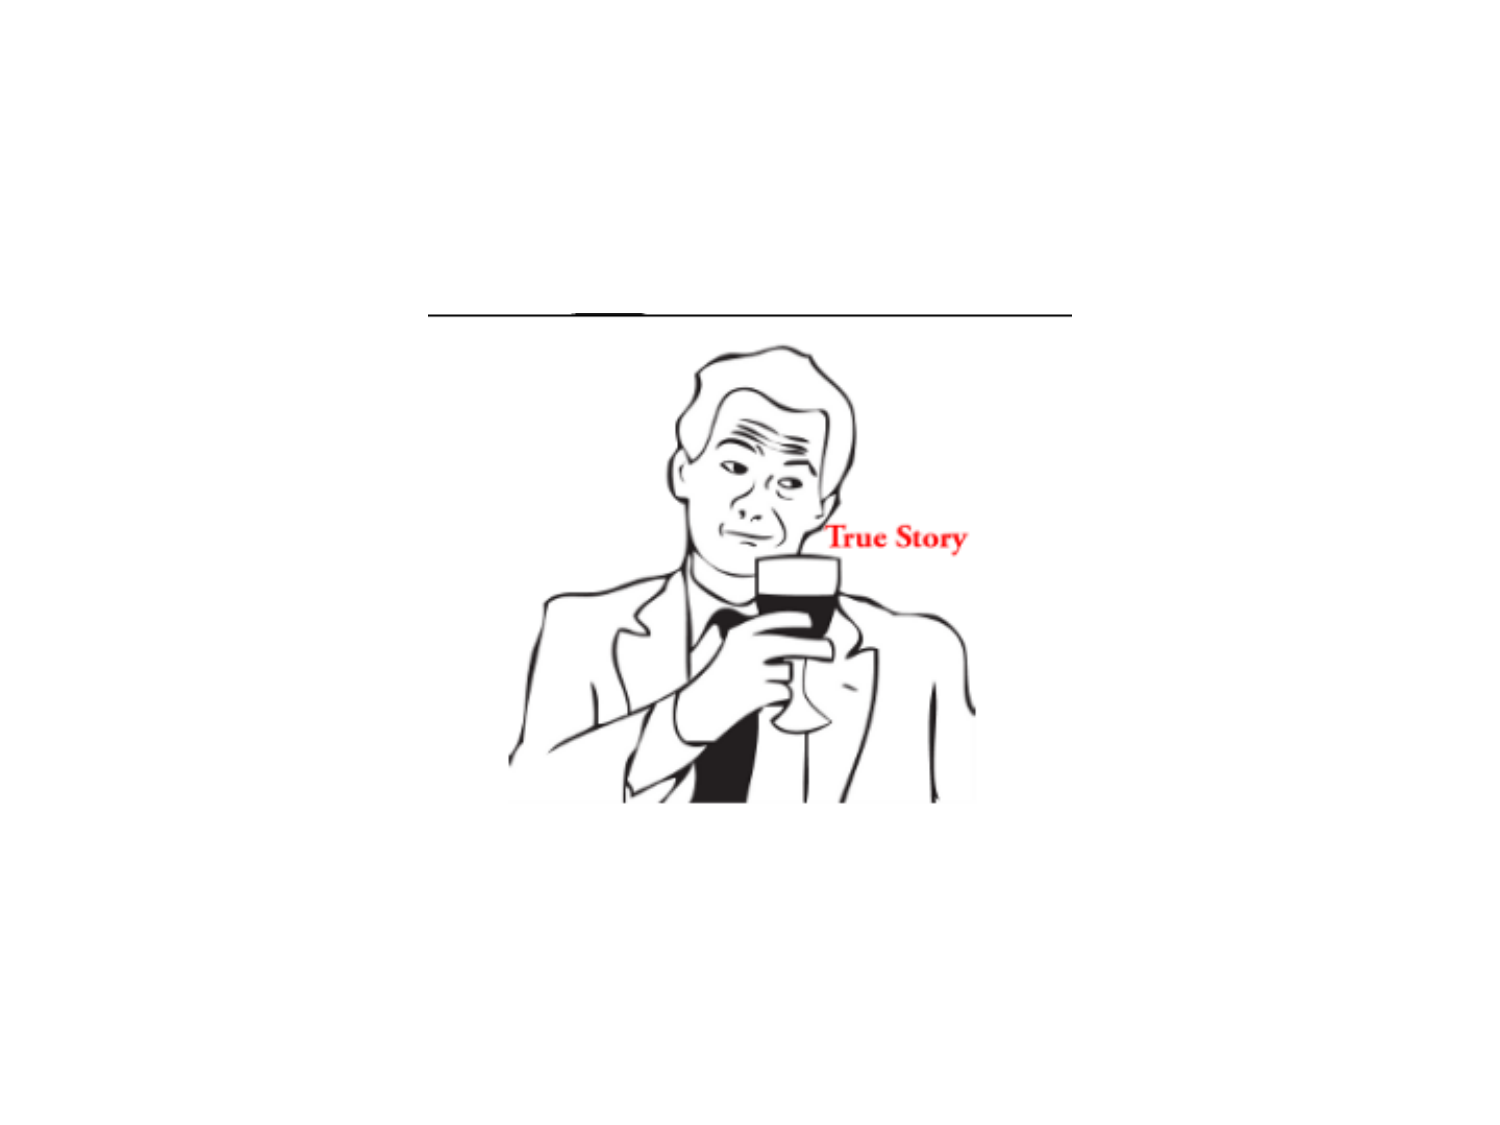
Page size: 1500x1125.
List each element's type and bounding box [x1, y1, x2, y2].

picture [427, 313, 1073, 812]
